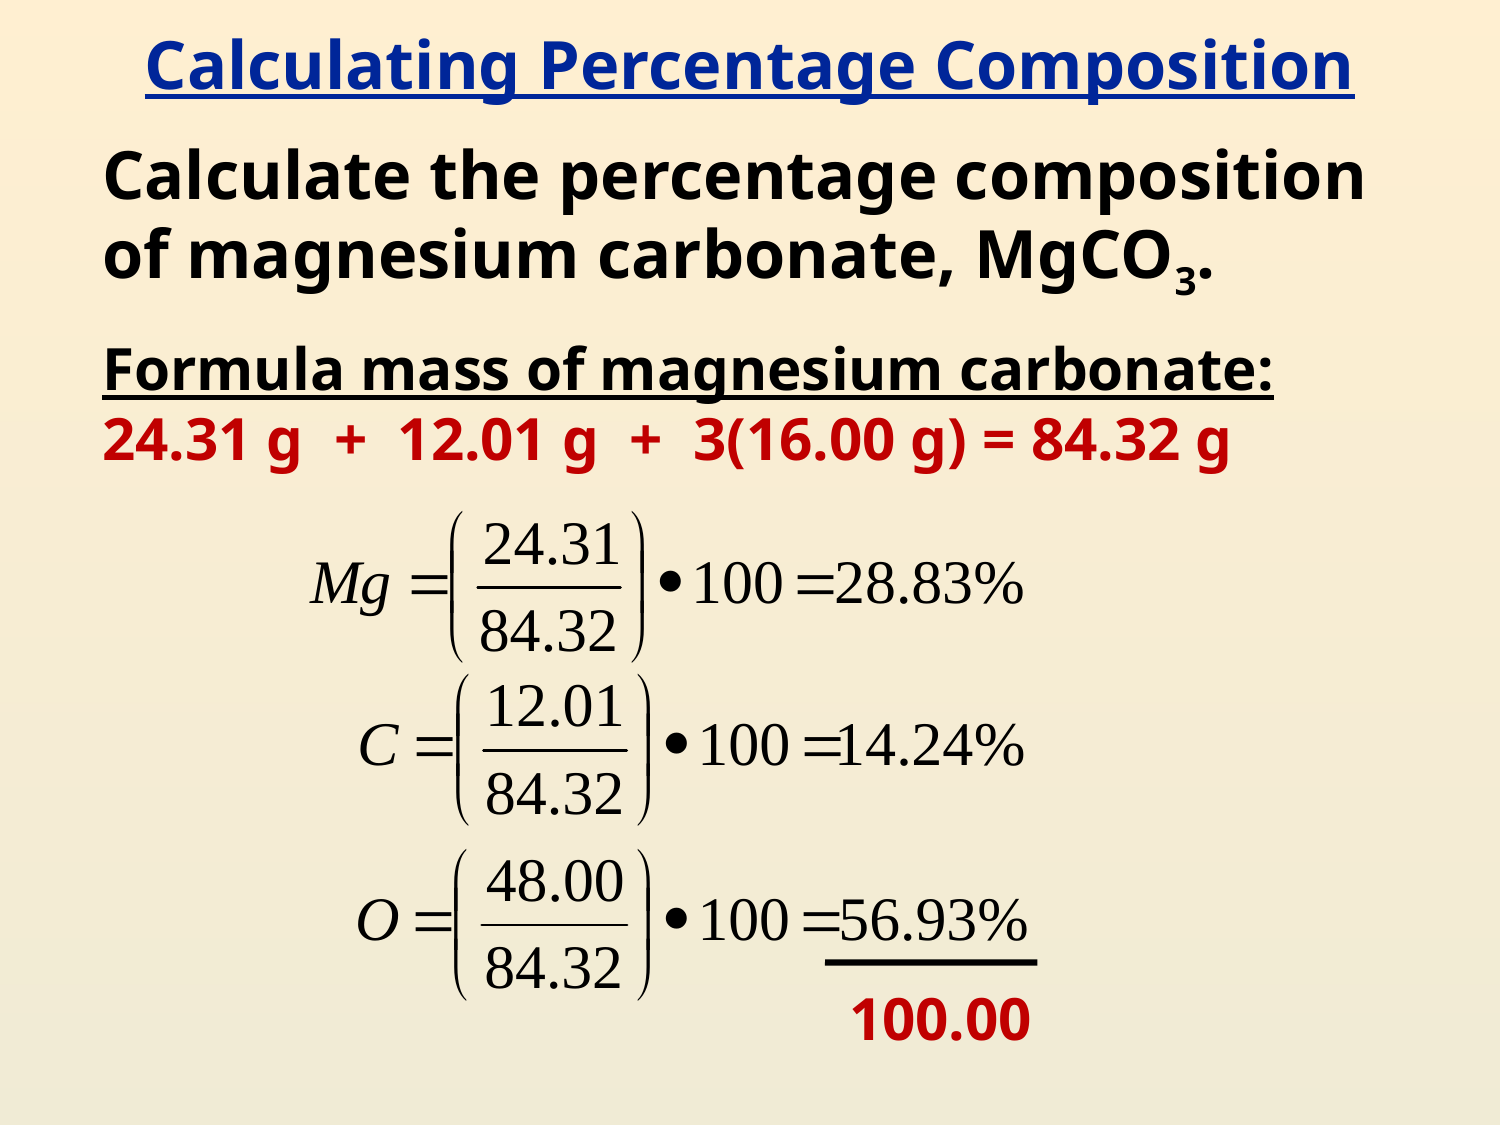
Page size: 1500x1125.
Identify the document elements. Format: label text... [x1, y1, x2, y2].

title Calculating Percentage Composition [112, 12, 1388, 113]
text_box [349, 662, 1038, 837]
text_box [299, 499, 1038, 676]
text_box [347, 837, 1038, 1013]
text_box Calculate the percentage composition of magnesium carbonate, MgCO3. [87, 125, 1416, 311]
text_box Formula mass of magnesium carbonate: 24.31 g + 12.01 g + 3(16.00 g) = 84.32 g [87, 324, 1463, 480]
text_box 100.00 [834, 975, 1078, 1060]
